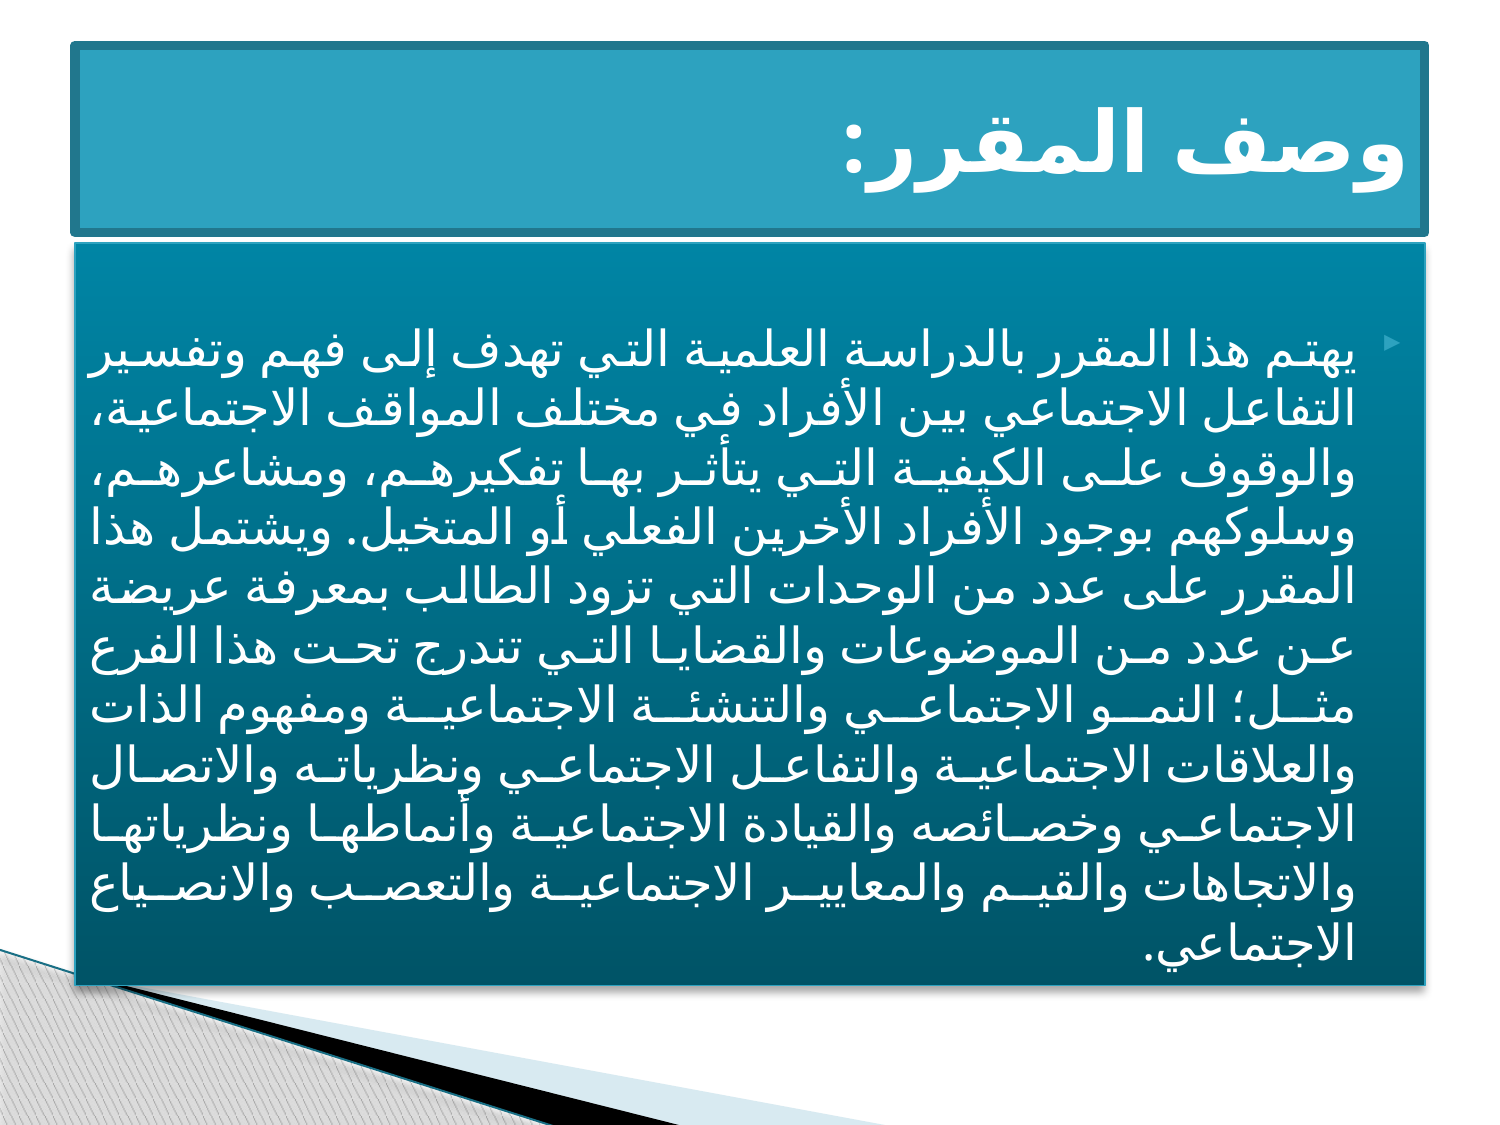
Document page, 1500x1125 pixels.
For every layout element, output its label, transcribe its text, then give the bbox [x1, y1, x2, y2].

list يهتم هذا المقرر بالدراسة العلمية التي تهدف إلى فهم وتفسير التفاعل الاجتماعي بين الأفراد في مختلف المواقف الاجتماعية، والوقوف على الكيفية التي يتأثر بها تفكيرهم، ومشاعرهم، وسلوكهم بوجود الأفراد الأخرين الفعلي أو المتخيل. ويشتمل هذا المقرر على عدد من الوحدات التي تزود الطالب بمعرفة عريضة عن عدد من الموضوعات والقضايا التي تندرج تحت هذا الفرع مثل؛ النمو الاجتماعي والتنشئة الاجتماعية ومفهوم الذات والعلاقات الاجتماعية والتفاعل الاجتماعي ونظرياته والاتصال الاجتماعي وخصائصه والقيادة الاجتماعية وأنماطها ونظرياتها والاتجاهات والقيم والمعايير الاجتماعية والتعصب والانصياع الاجتماعي. [74, 242, 1426, 986]
title وصف المقرر: [70, 41, 1429, 237]
